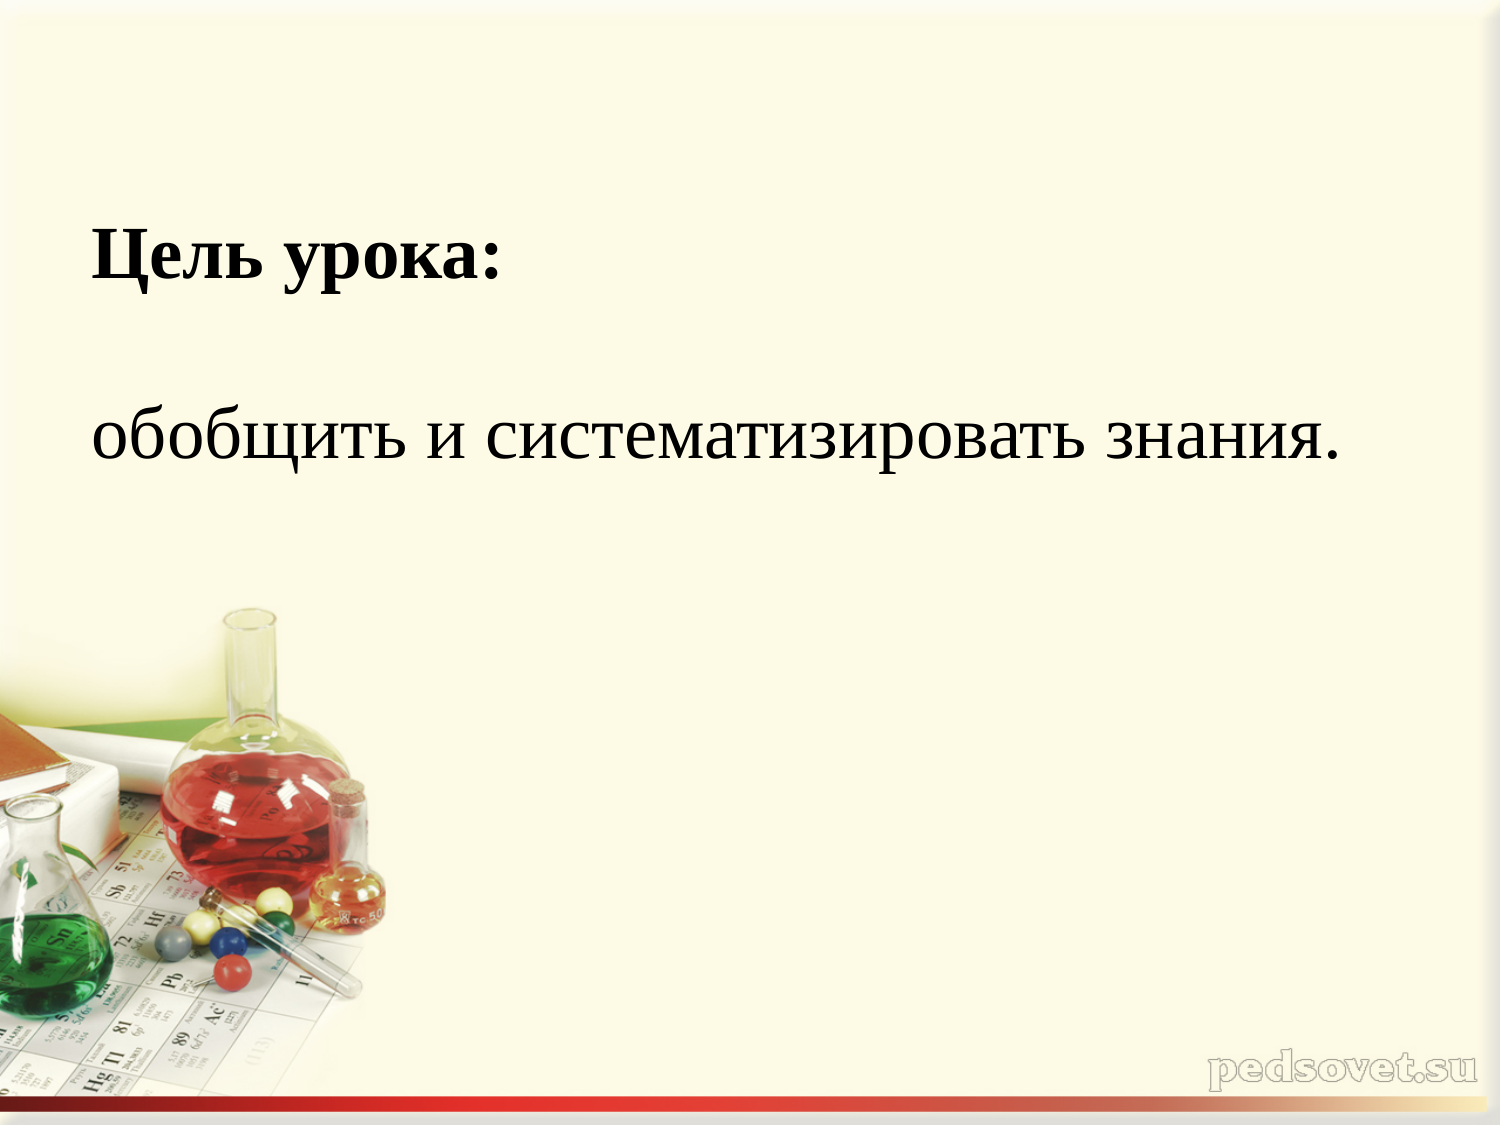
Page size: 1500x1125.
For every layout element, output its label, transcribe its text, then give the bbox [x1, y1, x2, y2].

text_box Цель урока: обобщить и систематизировать знания. [76, 196, 1447, 481]
picture [0, 0, 1500, 1125]
